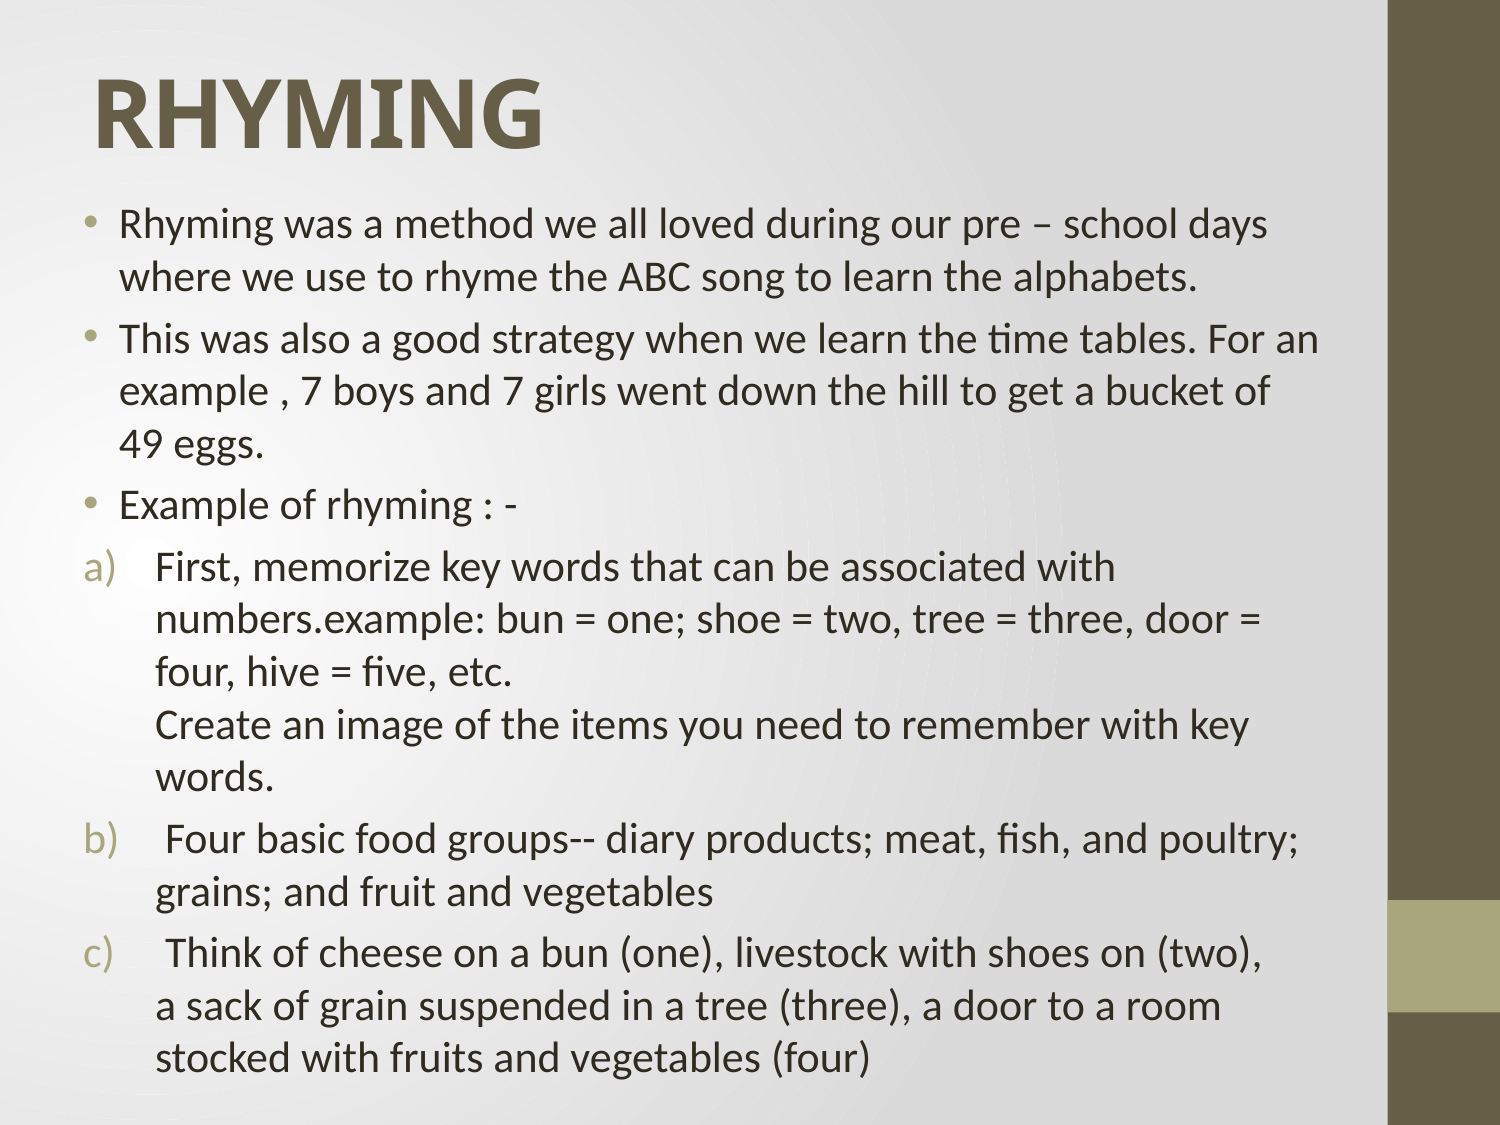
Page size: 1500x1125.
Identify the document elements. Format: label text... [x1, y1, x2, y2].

list Rhyming was a method we all loved during our pre – school days where we use to rhyme the ABC song to learn the alphabets. This was also a good strategy when we learn the time tables. For an example , 7 boys and 7 girls went down the hill to get a bucket of 49 eggs. Example of rhyming : - First, memorize key words that can be associated with numbers.example: bun = one; shoe = two, tree = three, door = four, hive = five, etc. Create an image of the items you need to remember with key words. Four basic food groups-- diary products; meat, fish, and poultry; grains; and fruit and vegetables Think of cheese on a bun (one), livestock with shoes on (two), a sack of grain suspended in a tree (three), a door to a room stocked with fruits and vegetables (four) [50, 187, 1338, 1100]
title RHYMING [75, 45, 1325, 175]
